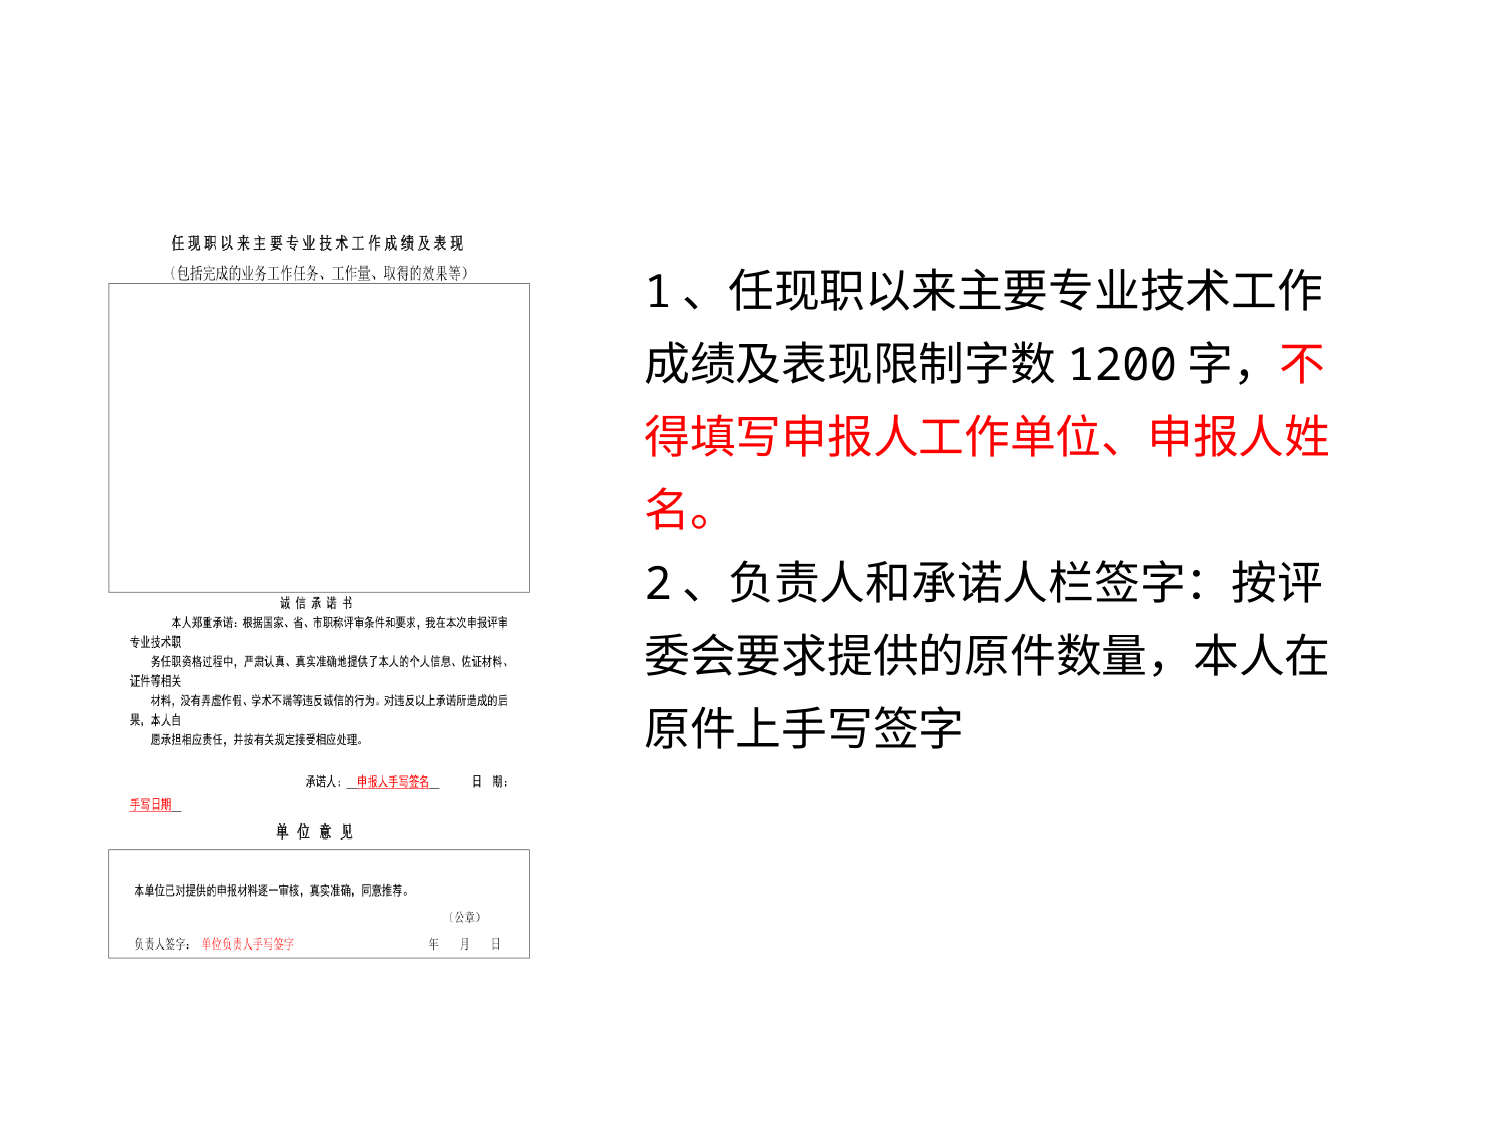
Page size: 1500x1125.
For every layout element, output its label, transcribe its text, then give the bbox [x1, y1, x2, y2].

text_box 1、任现职以来主要专业技术工作成绩及表现限制字数1200字，不得填写申报人工作单位、申报人姓名。 2、负责人和承诺人栏签字：按评委会要求提供的原件数量，本人在原件上手写签字 [632, 237, 1355, 834]
picture [60, 91, 575, 1059]
